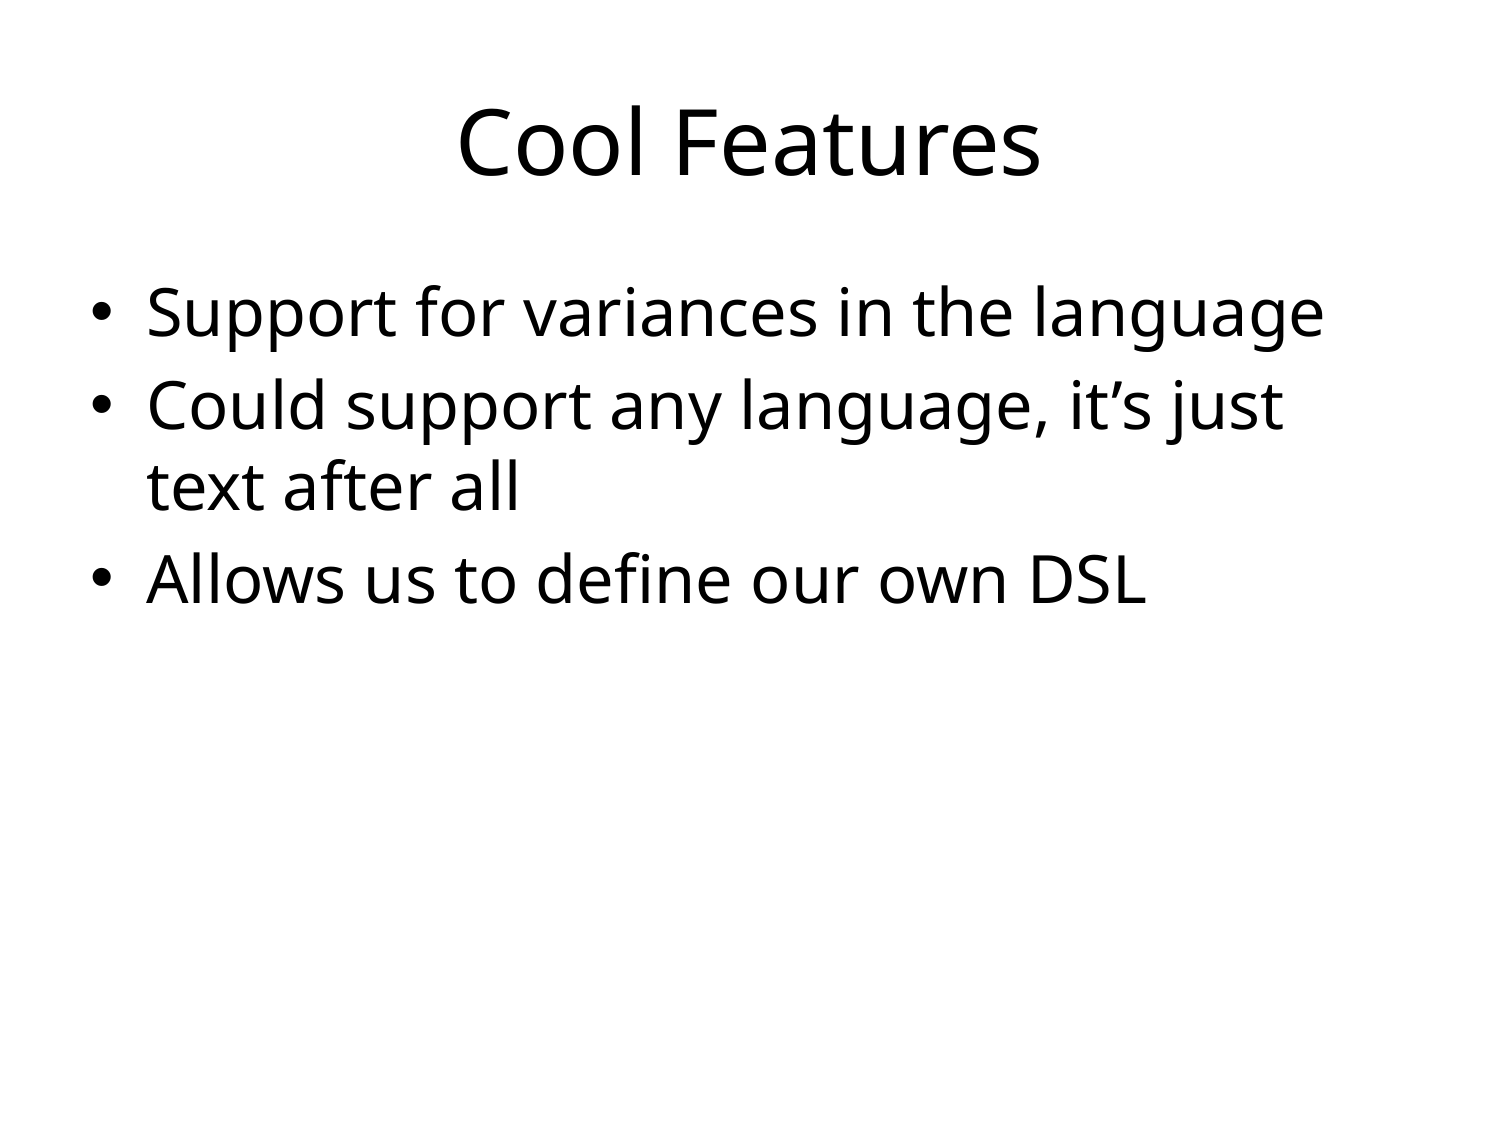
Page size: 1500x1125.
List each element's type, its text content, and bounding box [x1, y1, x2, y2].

title Cool Features [75, 45, 1425, 233]
list Support for variances in the language Could support any language, it’s just text after all Allows us to define our own DSL [75, 262, 1425, 1005]
